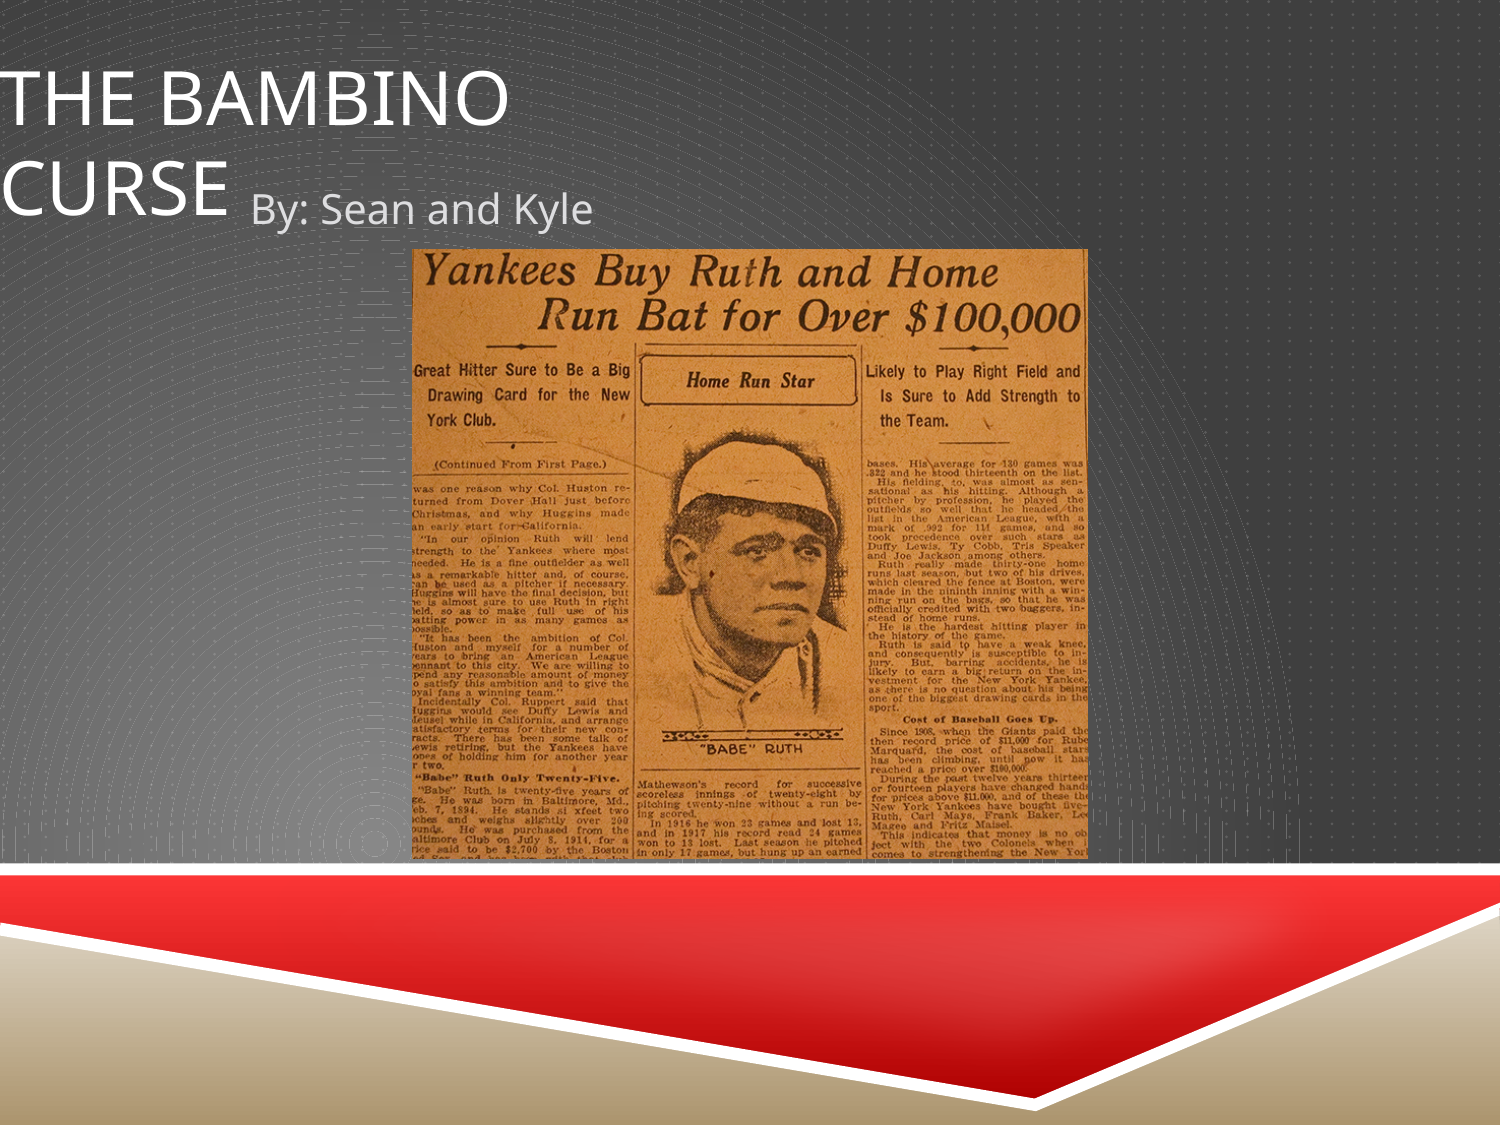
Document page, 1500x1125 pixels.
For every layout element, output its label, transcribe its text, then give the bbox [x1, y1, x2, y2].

picture [412, 249, 1088, 860]
subtitle By: Sean and Kyle [249, 174, 888, 475]
title The Bambino Curse [0, 0, 637, 238]
